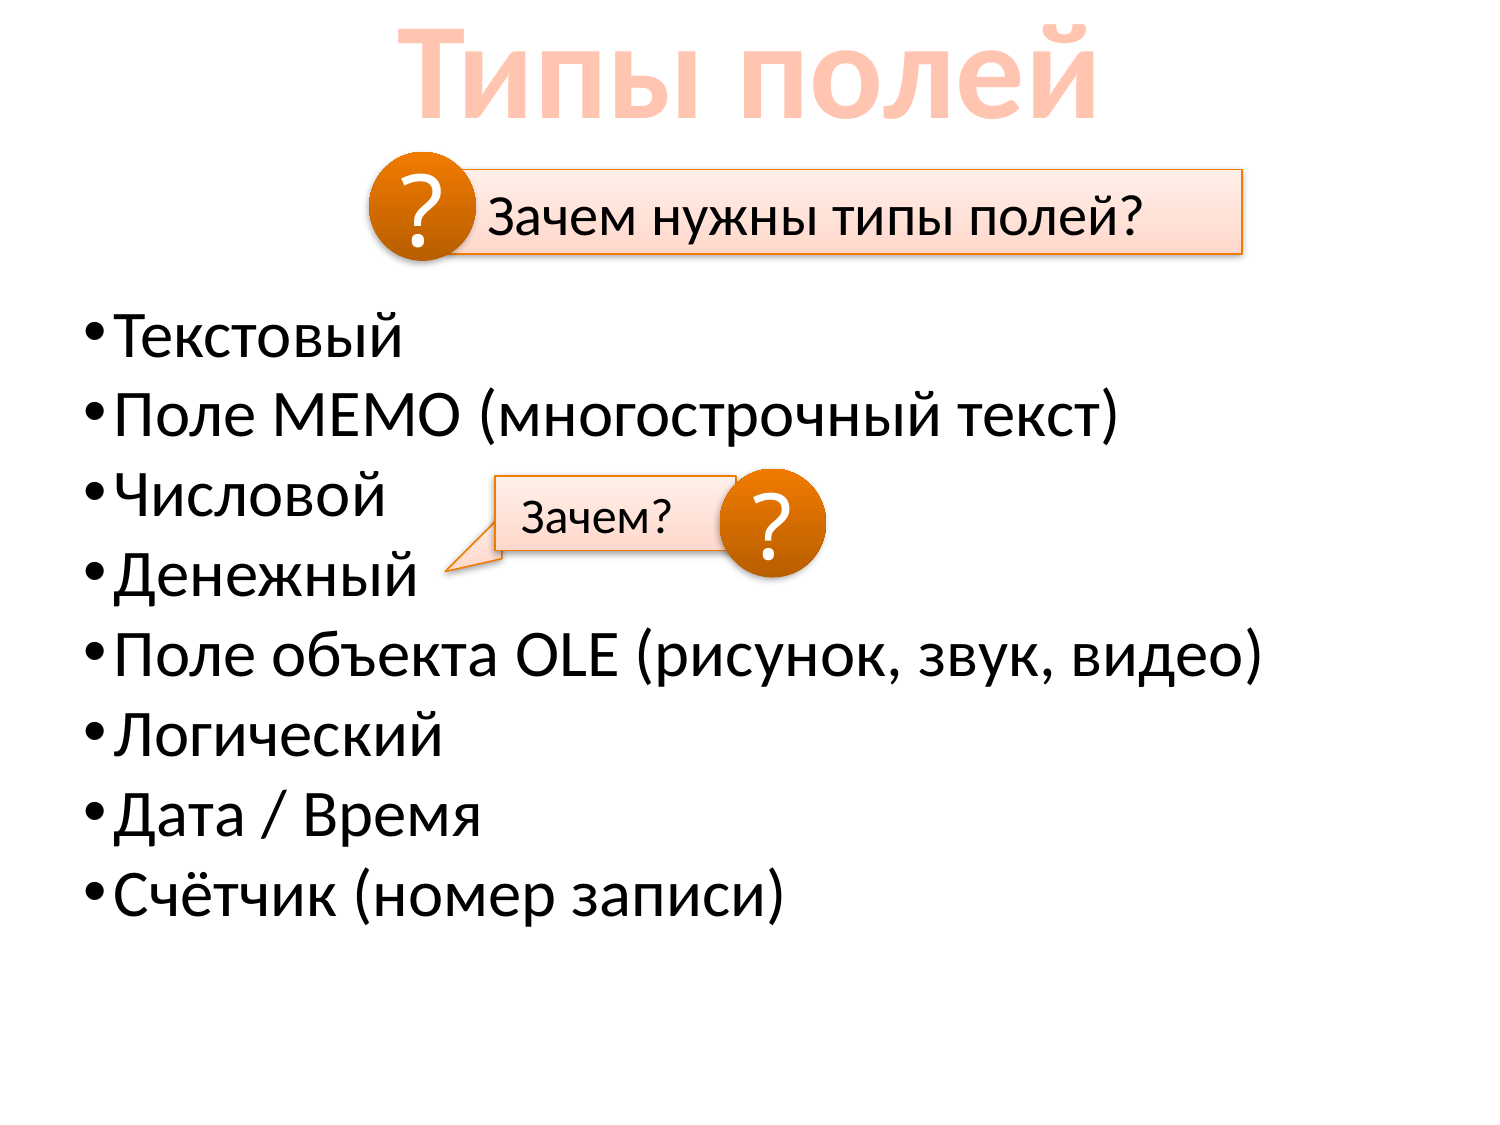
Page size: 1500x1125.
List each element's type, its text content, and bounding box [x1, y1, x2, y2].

title Типы полей [0, 0, 1500, 127]
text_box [369, 151, 1243, 262]
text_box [445, 468, 827, 578]
text_box Текстовый Поле MEMO (многострочный текст) Числовой Денежный Поле объекта OLE (рисунок, звук, видео) Логический Дата / Время Счётчик (номер записи) [69, 282, 1395, 938]
